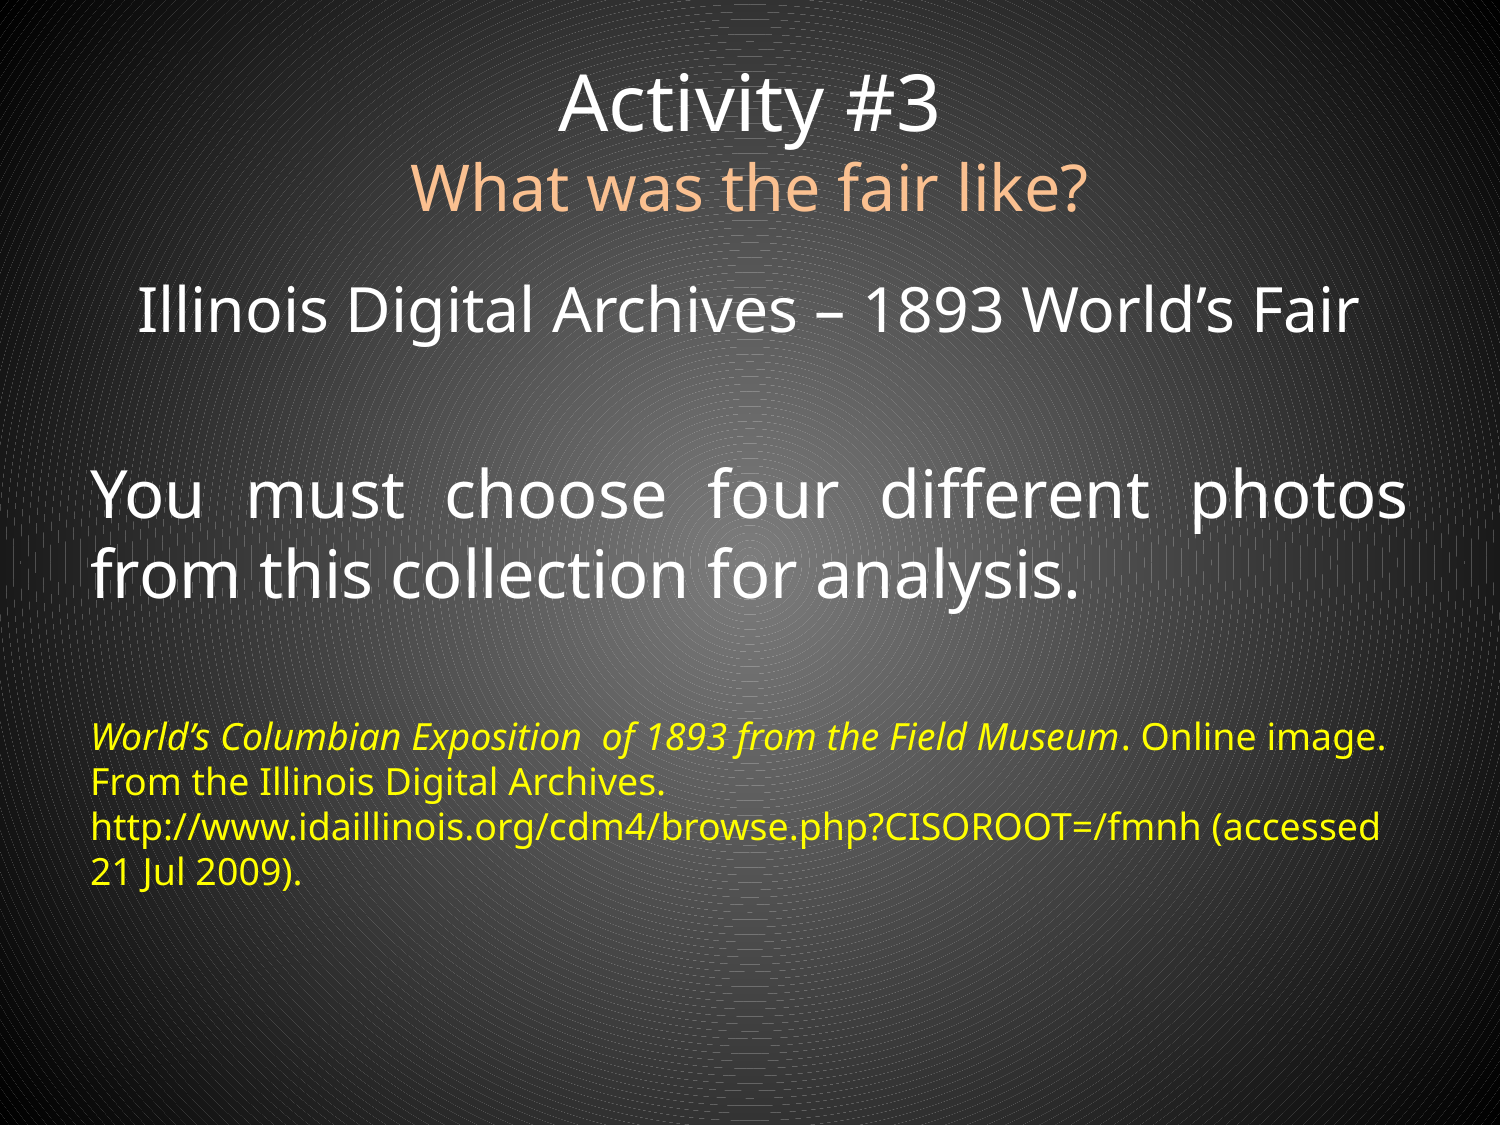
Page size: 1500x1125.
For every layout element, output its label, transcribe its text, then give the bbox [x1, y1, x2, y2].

list Illinois Digital Archives – 1893 World’s Fair You must choose four different photos from this collection for analysis. World’s Columbian Exposition of 1893 from the Field Museum. Online image. From the Illinois Digital Archives. http://www.idaillinois.org/cdm4/browse.php?CISOROOT=/fmnh (accessed 21 Jul 2009). [75, 262, 1425, 1005]
title Activity #3 What was the fair like? [75, 45, 1425, 233]
